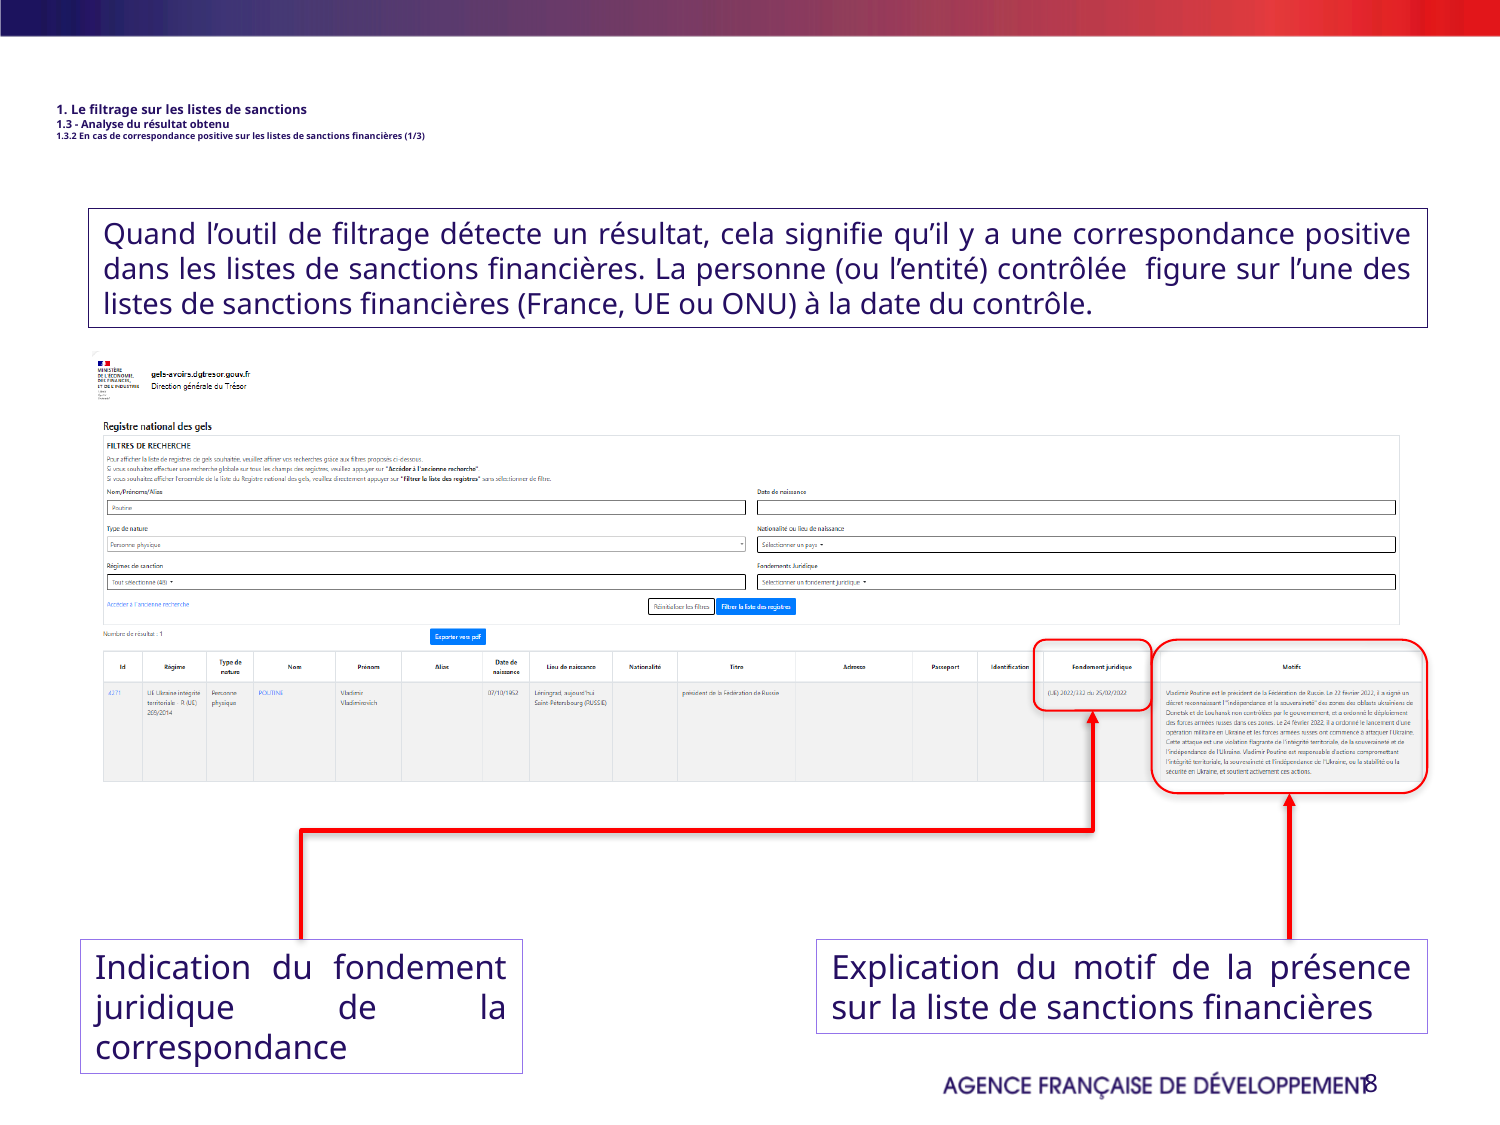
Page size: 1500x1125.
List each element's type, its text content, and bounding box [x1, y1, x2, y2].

picture [0, 0, 1500, 46]
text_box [582, 428, 812, 1125]
picture [92, 351, 1428, 792]
text_box Explication du motif de la présence sur la liste de sanctions financières [816, 939, 1428, 1034]
text_box Quand l’outil de filtrage détecte un résultat, cela signifie qu’il y a une correspondance positive dans les listes de sanctions financières. La personne (ou l’entité) contrôlée figure sur l’une des listes de sanctions financières (France, UE ou ONU) à la date du contrôle. [88, 208, 1428, 328]
picture [927, 1063, 1376, 1106]
title 1. Le filtrage sur les listes de sanctions 1.3 - Analyse du résultat obtenu 1.3.2 En cas de correspondance positive sur les listes de sanctions financières (1/3) [41, 93, 1424, 149]
picture [1366, 1084, 1374, 1090]
text_box Indication du fondement juridique de la correspondance [80, 939, 523, 1074]
